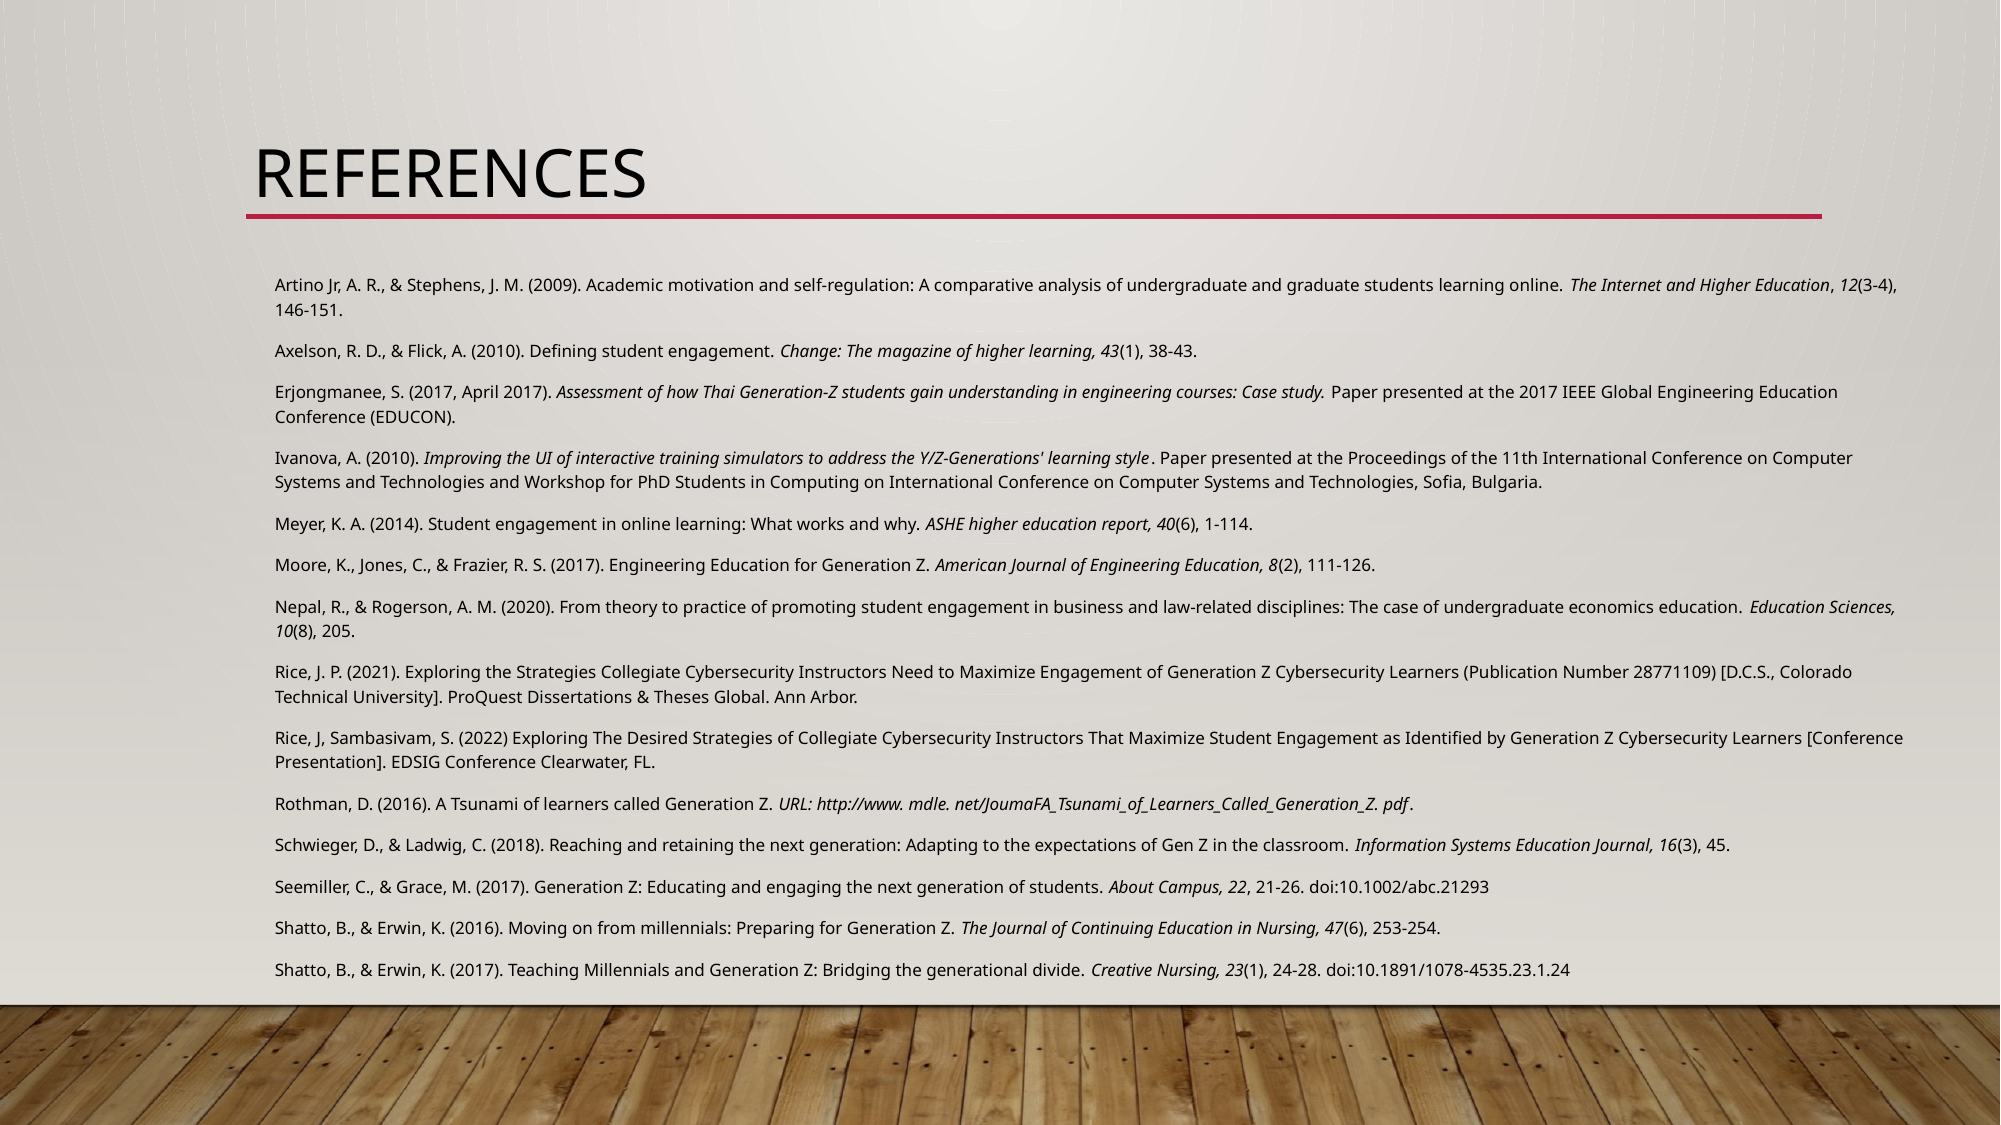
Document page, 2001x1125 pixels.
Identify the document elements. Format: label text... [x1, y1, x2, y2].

title References [238, 131, 1814, 305]
picture [0, 1005, 2000, 1125]
list Artino Jr, A. R., & Stephens, J. M. (2009). Academic motivation and self-regulation: A comparative analysis of undergraduate and graduate students learning online. The Internet and Higher Education, 12(3-4), 146-151. Axelson, R. D., & Flick, A. (2010). Defining student engagement. Change: The magazine of higher learning, 43(1), 38-43. Erjongmanee, S. (2017, April 2017). Assessment of how Thai Generation-Z students gain understanding in engineering courses: Case study. Paper presented at the 2017 IEEE Global Engineering Education Conference (EDUCON). Ivanova, A. (2010). Improving the UI of interactive training simulators to address the Y/Z-Generations' learning style. Paper presented at the Proceedings of the 11th International Conference on Computer Systems and Technologies and Workshop for PhD Students in Computing on International Conference on Computer Systems and Technologies, Sofia, Bulgaria. Meyer, K. A. (2014). Student engagement in online learning: What works and why. ASHE higher education report, 40(6), 1-114. Moore, K., Jones, C., & Frazier, R. S. (2017). Engineering Education for Generation Z. American Journal of Engineering Education, 8(2), 111-126. Nepal, R., & Rogerson, A. M. (2020). From theory to practice of promoting student engagement in business and law-related disciplines: The case of undergraduate economics education. Education Sciences, 10(8), 205. Rice, J. P. (2021). Exploring the Strategies Collegiate Cybersecurity Instructors Need to Maximize Engagement of Generation Z Cybersecurity Learners (Publication Number 28771109) [D.C.S., Colorado Technical University]. ProQuest Dissertations & Theses Global. Ann Arbor. Rice, J, Sambasivam, S. (2022) Exploring The Desired Strategies of Collegiate Cybersecurity Instructors That Maximize Student Engagement as Identified by Generation Z Cybersecurity Learners [Conference Presentation]. EDSIG Conference Clearwater, FL. Rothman, D. (2016). A Tsunami of learners called Generation Z. URL: http://www. mdle. net/JoumaFA_Tsunami_of_Learners_Called_Generation_Z. pdf. Schwieger, D., & Ladwig, C. (2018). Reaching and retaining the next generation: Adapting to the expectations of Gen Z in the classroom. Information Systems Education Journal, 16(3), 45. Seemiller, C., & Grace, M. (2017). Generation Z: Educating and engaging the next generation of students. About Campus, 22, 21-26. doi:10.1002/abc.21293 Shatto, B., & Erwin, K. (2016). Moving on from millennials: Preparing for Generation Z. The Journal of Continuing Education in Nursing, 47(6), 253-254. Shatto, B., & Erwin, K. (2017). Teaching Millennials and Generation Z: Bridging the generational divide. Creative Nursing, 23(1), 24-28. doi:10.1891/1078-4535.23.1.24 [259, 263, 1925, 993]
